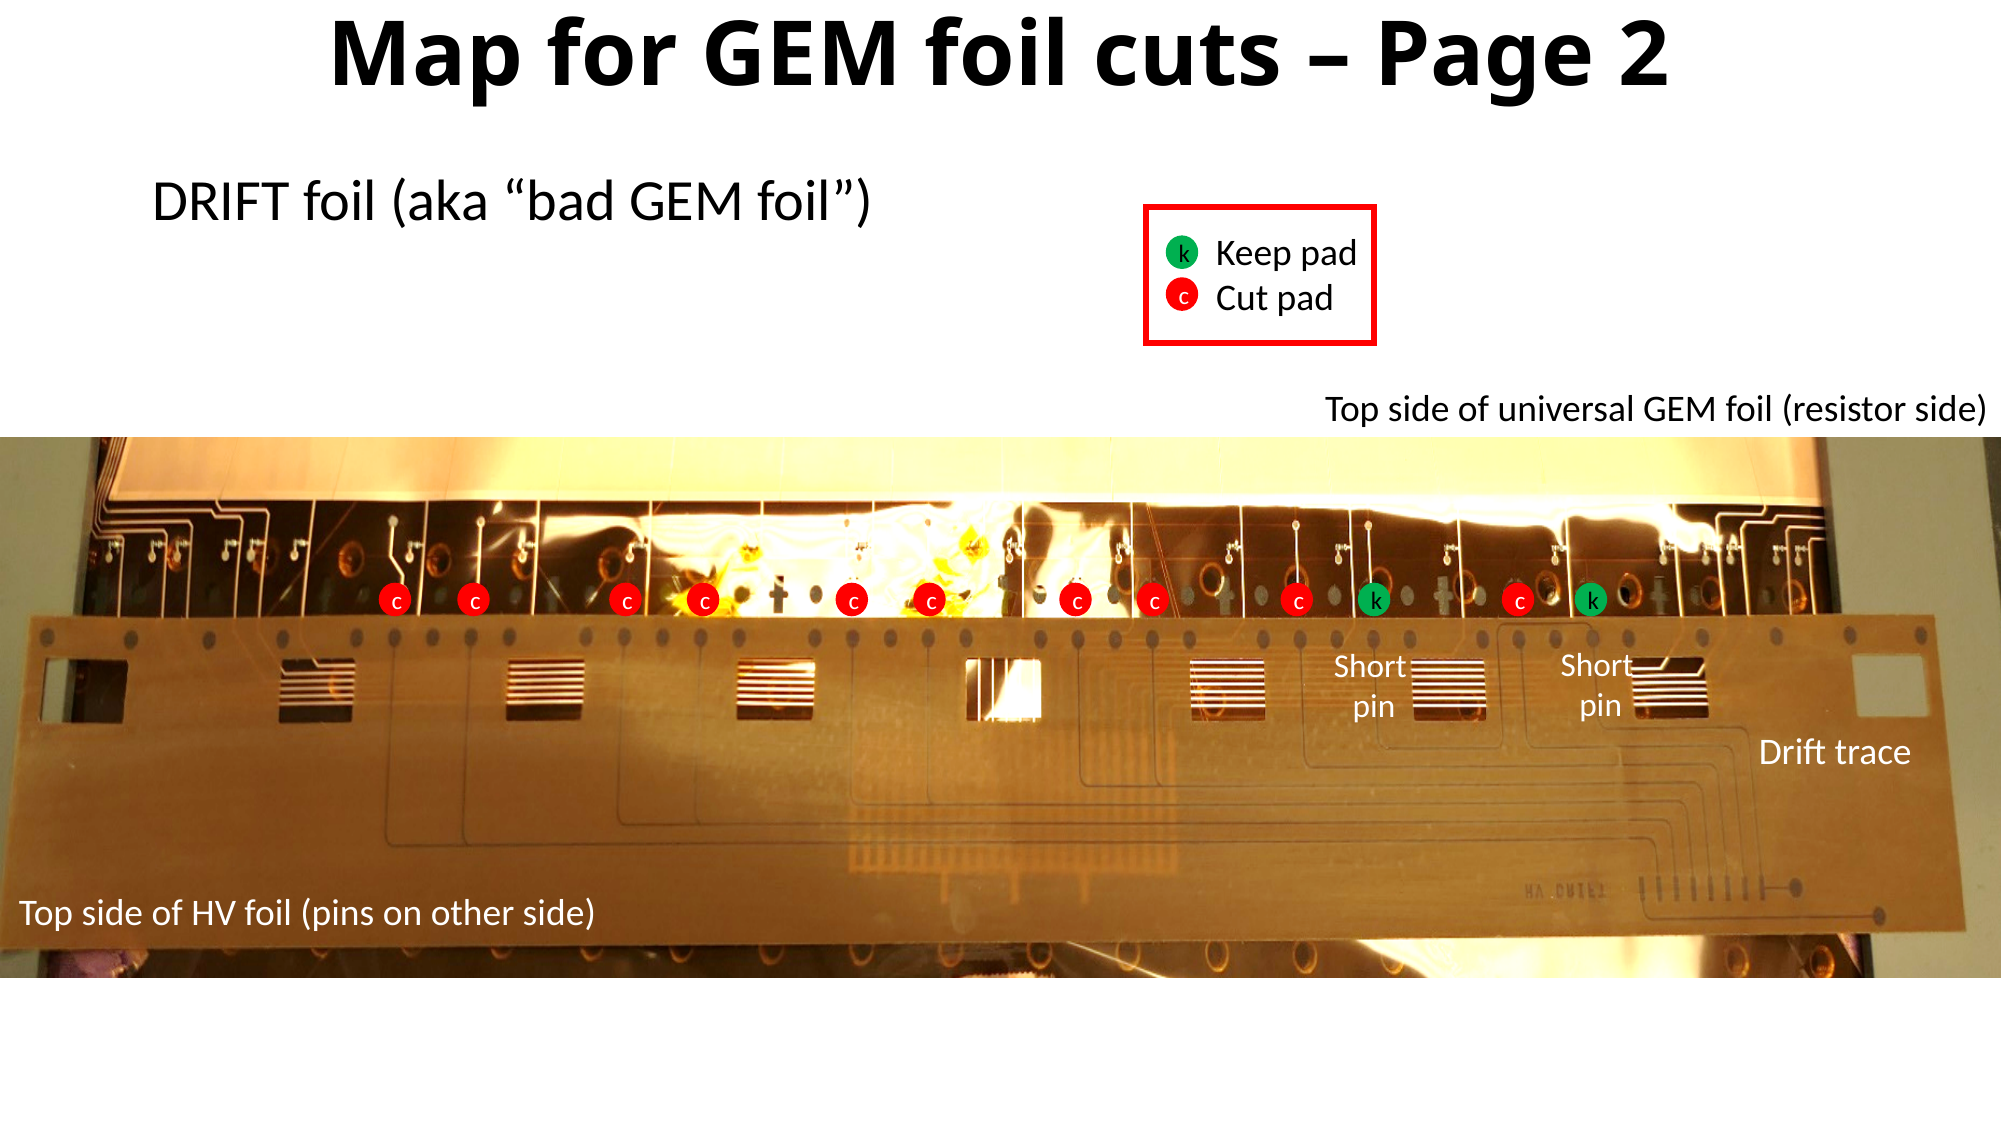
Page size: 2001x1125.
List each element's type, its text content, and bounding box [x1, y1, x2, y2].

text_box DRIFT foil (aka “bad GEM foil”) [137, 162, 1863, 265]
text_box Map for GEM foil cuts – Page 2 [137, 0, 1863, 113]
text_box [1145, 206, 1375, 344]
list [0, 437, 2000, 978]
text_box Top side of universal GEM foil (resistor side) [1310, 376, 2000, 437]
